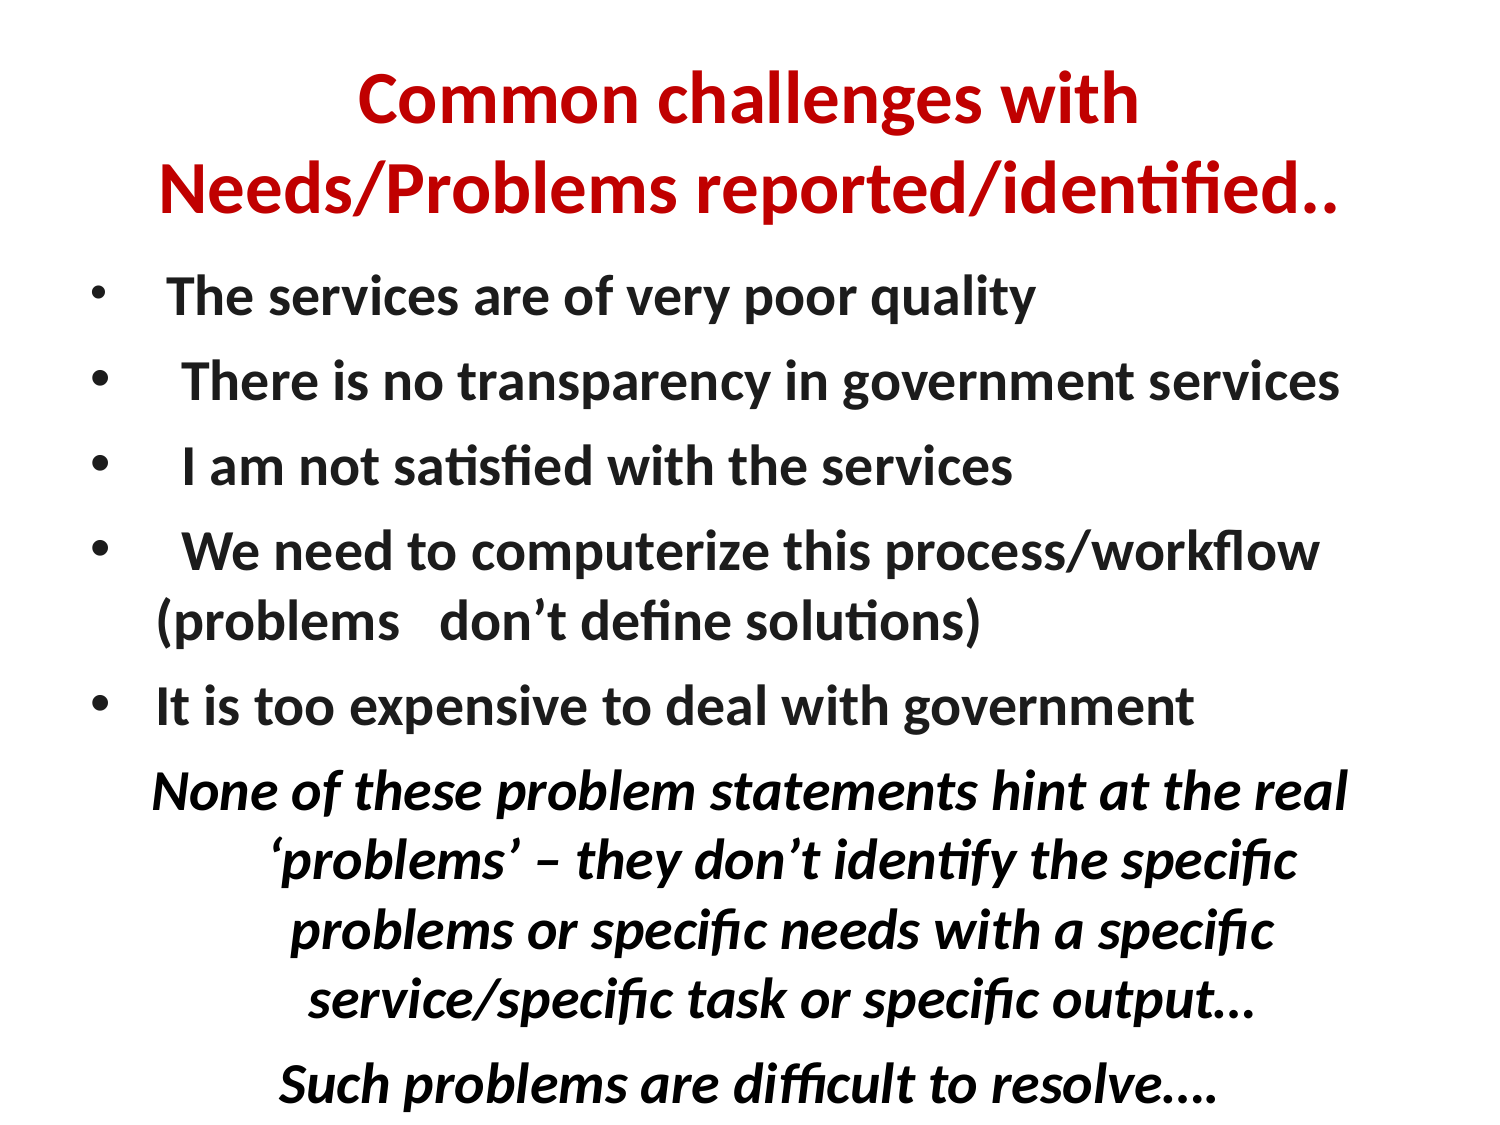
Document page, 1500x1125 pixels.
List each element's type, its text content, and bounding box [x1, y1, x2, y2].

title Common challenges with Needs/Problems reported/identified.. [75, 45, 1425, 233]
list The services are of very poor quality There is no transparency in government services I am not satisfied with the services We need to computerize this process/workflow (problems don’t define solutions) It is too expensive to deal with government None of these problem statements hint at the real ‘problems’ – they don’t identify the specific problems or specific needs with a specific service/specific task or specific output… Such problems are difficult to resolve…. [75, 249, 1425, 1125]
